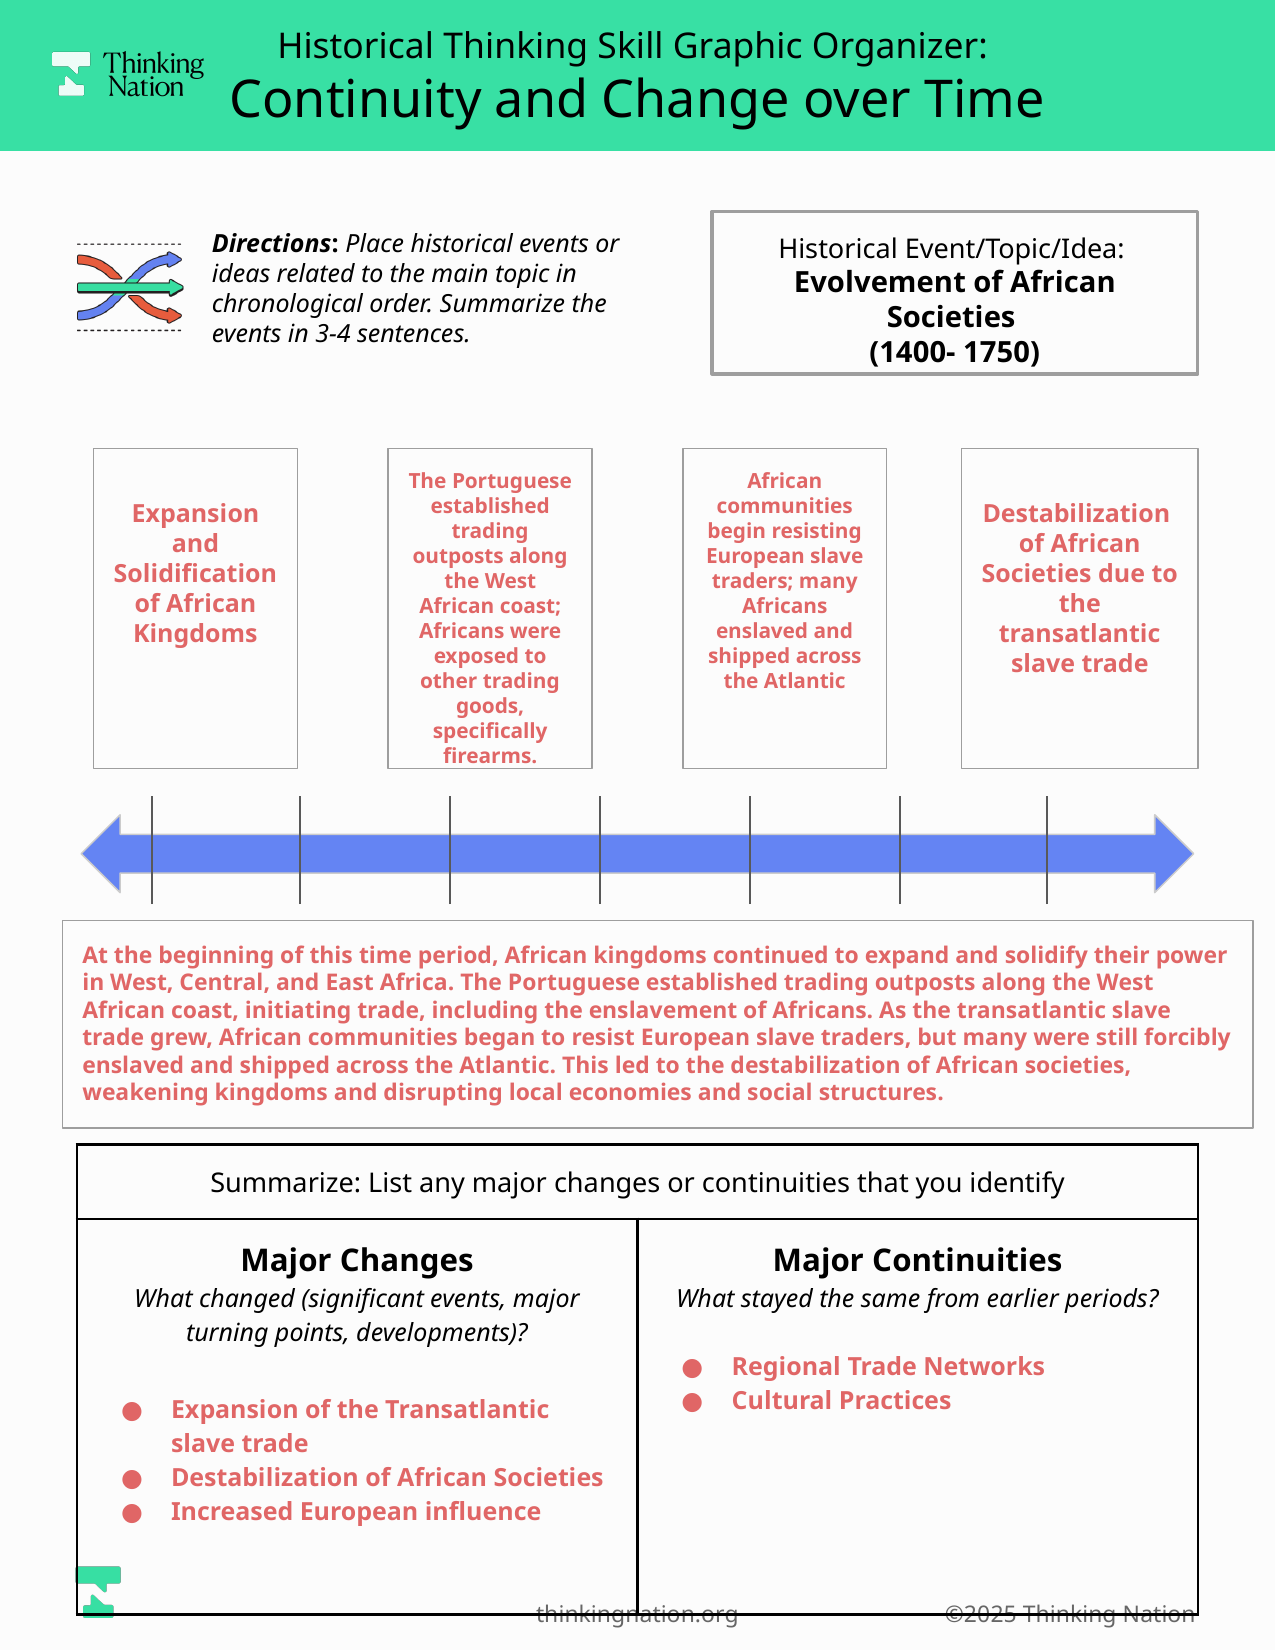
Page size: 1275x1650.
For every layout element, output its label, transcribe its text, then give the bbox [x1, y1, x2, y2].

picture [35, 37, 210, 110]
picture [62, 1556, 134, 1628]
text_box African communities begin resisting European slave traders; many Africans enslaved and shipped across the Atlantic [682, 448, 887, 769]
text_box [604, 834, 745, 874]
text_box [81, 814, 147, 893]
text_box Expansion and Solidification of African Kingdoms [93, 448, 298, 769]
text_box [454, 834, 595, 874]
text_box Directions: Place historical events or ideas related to the main topic in chronological order. Summarize the events in 3-4 sentences. [192, 206, 662, 369]
text_box The Portuguese established trading outposts along the West African coast; Africans were exposed to other trading goods, specifically firearms. [388, 448, 593, 769]
text_box [157, 834, 295, 874]
table_cell Major Continuities What stayed the same from earlier periods? Regional Trade Networks Cultural Practices [639, 1220, 1197, 1613]
text_box Historical Thinking Skill Graphic Organizer: Continuity and Change over Time [0, 0, 1275, 151]
text_box thinkingnation.org [486, 1616, 789, 1635]
table_header Summarize: List any major changes or continuities that you identify [78, 1146, 1197, 1218]
text_box [904, 834, 1042, 874]
text_box At the beginning of this time period, African kingdoms continued to expand and solidify their power in West, Central, and East Africa. The Portuguese established trading outposts along the West African coast, initiating trade, including the enslavement of Africans. As the transatlantic slave trade grew, African communities began to resist European slave traders, but many were still forcibly enslaved and shipped across the Atlantic. This led to the destabilization of African societies, weakening kingdoms and disrupting local economies and social structures. [62, 920, 1253, 1128]
text_box Destabilization of African Societies due to the transatlantic slave trade [961, 448, 1199, 769]
picture [62, 219, 198, 355]
text_box [304, 834, 445, 874]
text_box [754, 834, 895, 874]
text_box ©2025 Thinking Nation [910, 1584, 1212, 1635]
table_cell Major Changes What changed (significant events, major turning points, developments)? Expansion of the Transatlantic slave trade Destabilization of African Societies Increased European influence [78, 1220, 636, 1613]
text_box [1051, 814, 1194, 893]
text_box Historical Event/Topic/Idea: Evolvement of African Societies (1400- 1750) [711, 211, 1198, 374]
